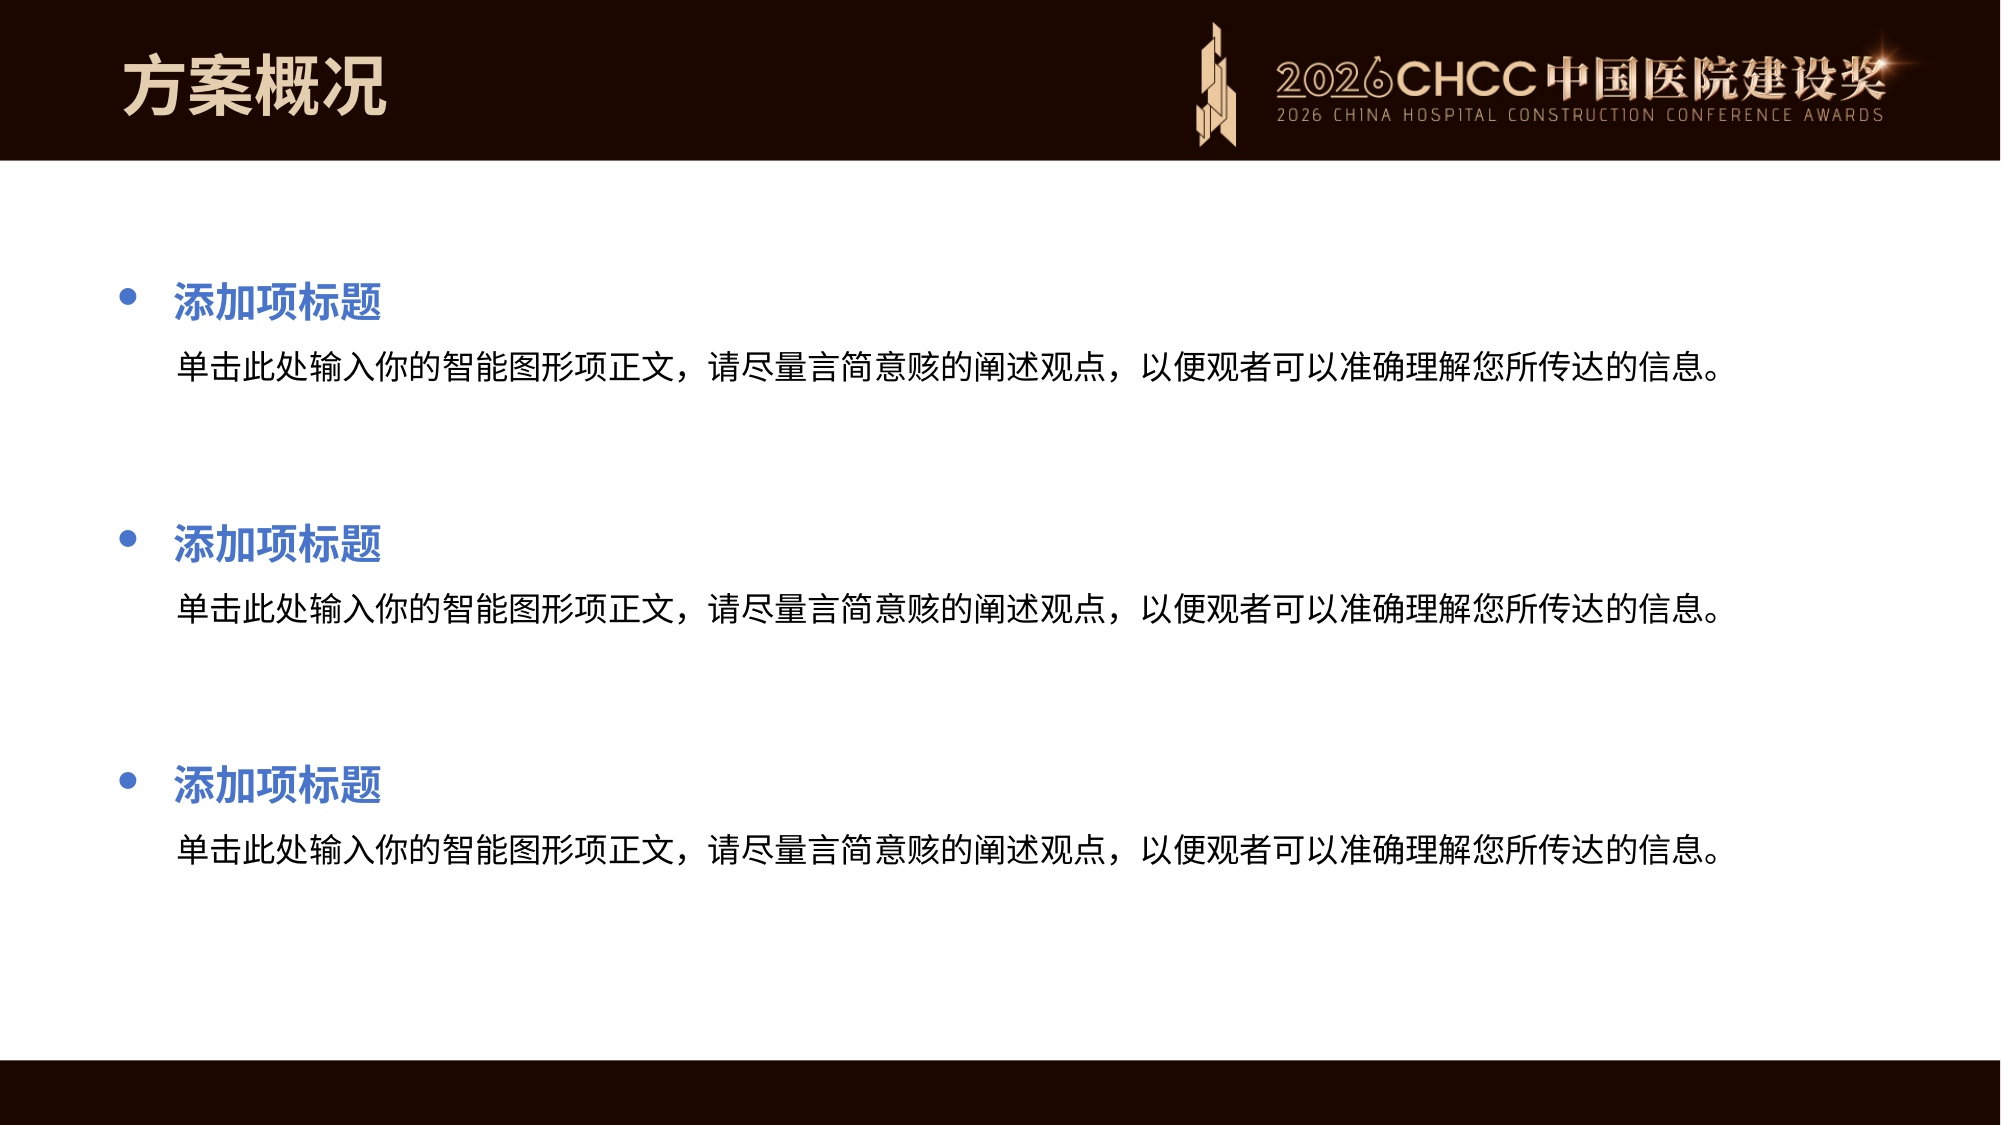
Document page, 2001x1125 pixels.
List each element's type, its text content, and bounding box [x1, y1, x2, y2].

text_box 添加项标题 [117, 727, 934, 810]
text_box 添加项标题 [117, 244, 934, 327]
text_box 单击此处输入你的智能图形项正文，请尽量言简意赅的阐述观点，以便观者可以准确理解您所传达的信息。 [117, 809, 1817, 940]
text_box 添加项标题 [117, 485, 934, 568]
text_box 单击此处输入你的智能图形项正文，请尽量言简意赅的阐述观点，以便观者可以准确理解您所传达的信息。 [117, 326, 1817, 457]
text_box 单击此处输入你的智能图形项正文，请尽量言简意赅的阐述观点，以便观者可以准确理解您所传达的信息。 [117, 567, 1817, 699]
picture [0, 0, 2001, 1125]
text_box 方案概况 [106, 36, 563, 132]
